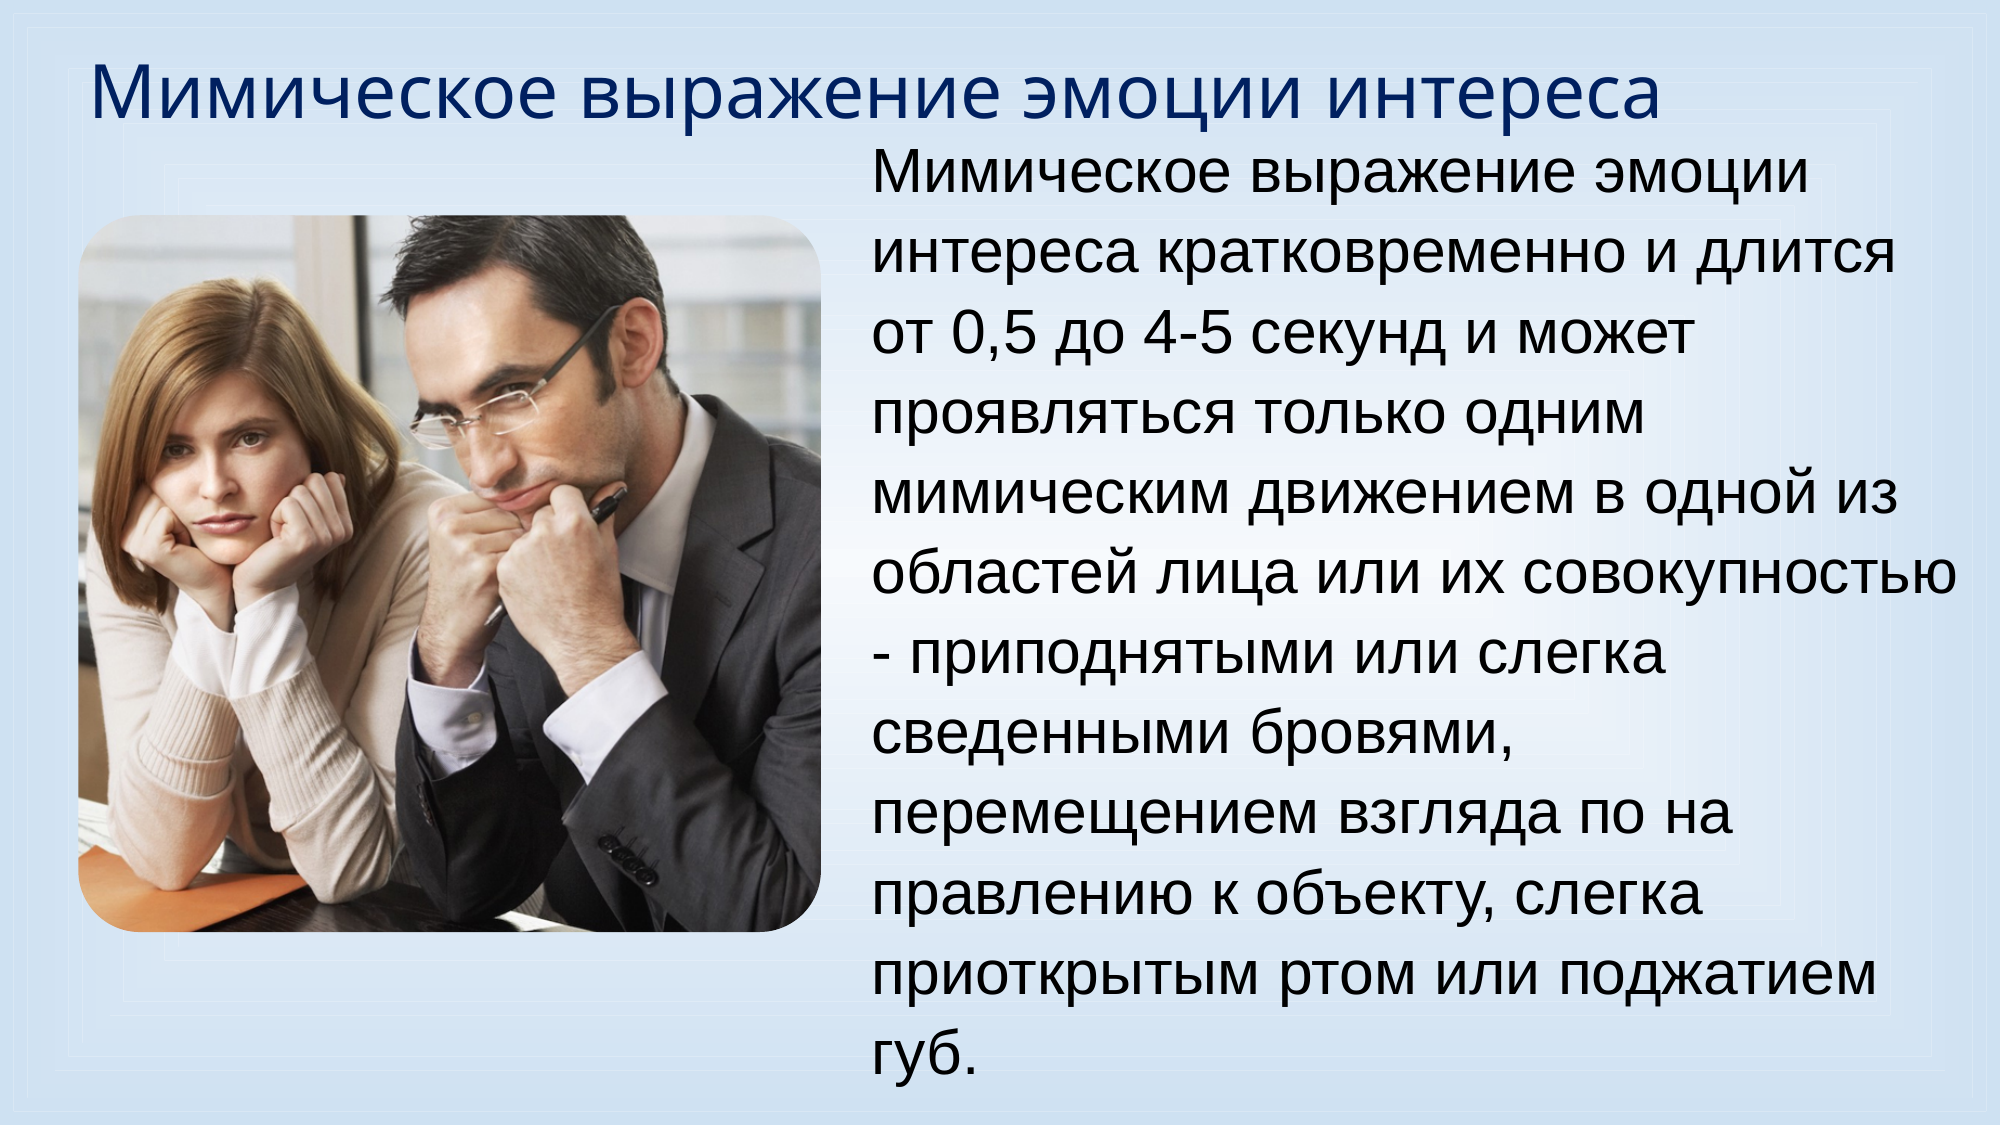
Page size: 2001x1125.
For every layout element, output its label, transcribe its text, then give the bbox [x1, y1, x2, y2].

text_box Мимическое выражение эмоции интереса [0, 29, 1966, 141]
text_box Мимическое выражение эмоции интереса кратковременно и длится от 0,5 до 4-5 секунд и может проявляться только одним мимическим движением в одной из областей лица или их совокупностью - приподнятыми или слегка сведенными бровями, перемещением взгляда по на правлению к объекту, слегка приоткрытым ртом или поджатием губ. [857, 117, 1983, 1095]
picture [78, 215, 821, 933]
